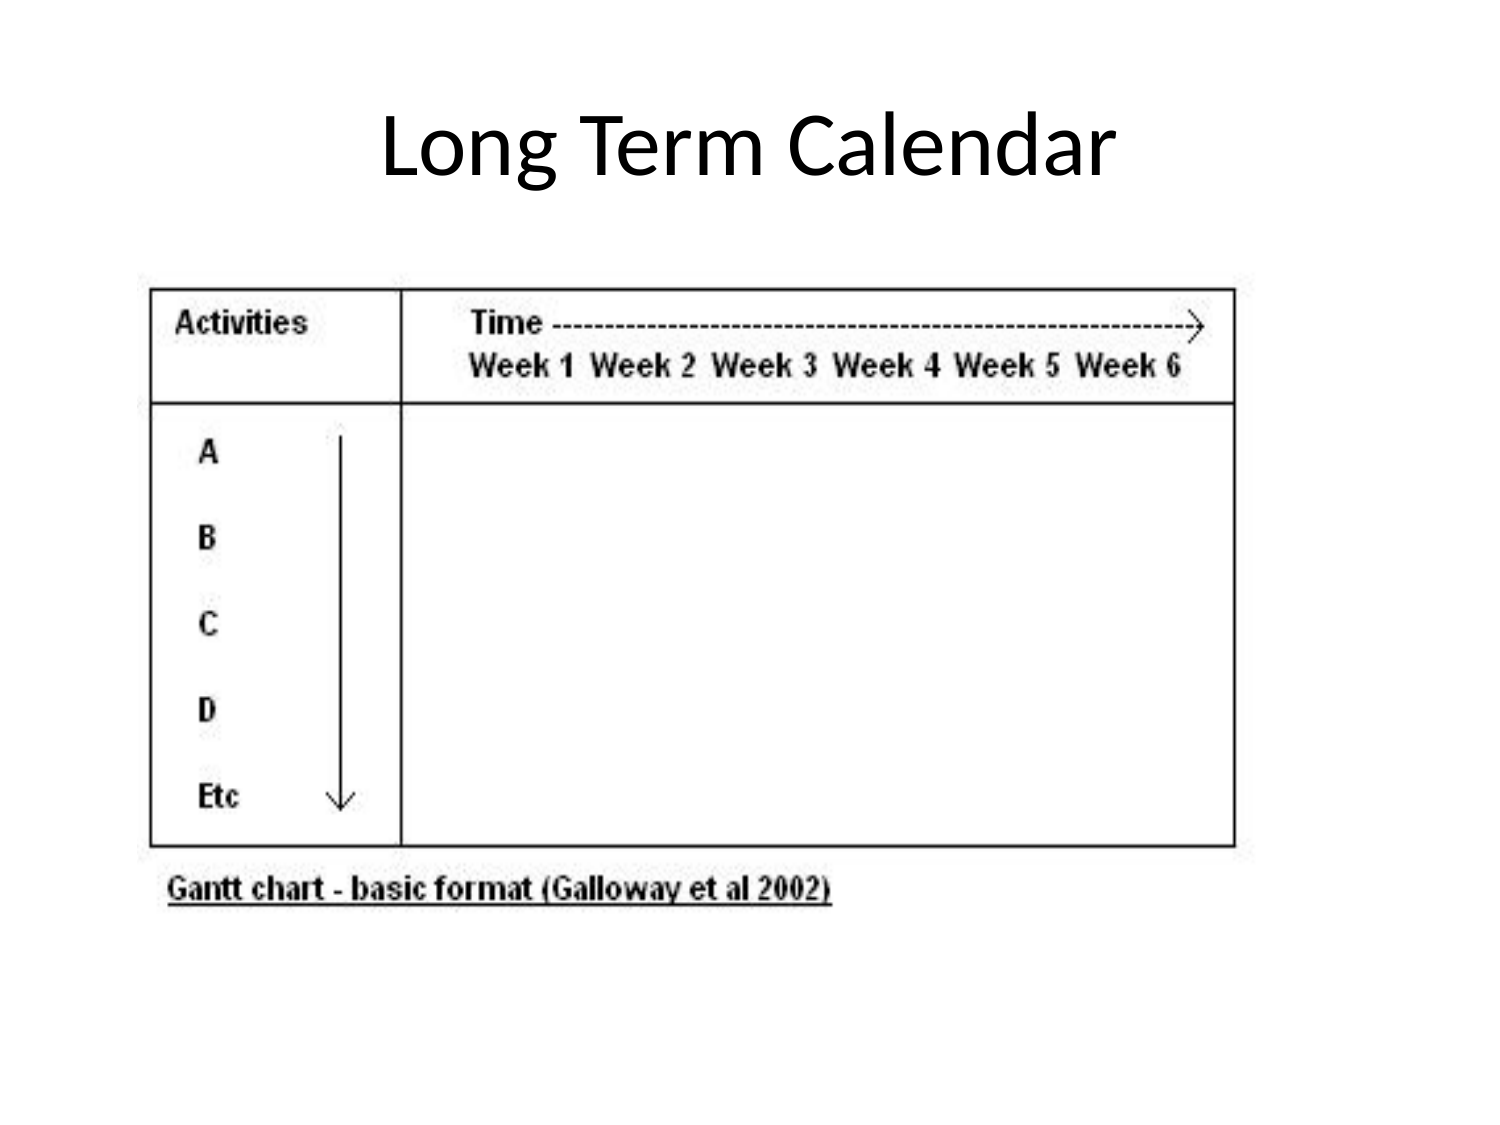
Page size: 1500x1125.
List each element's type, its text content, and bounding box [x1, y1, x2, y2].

picture [137, 249, 1263, 938]
title Long Term Calendar [75, 45, 1425, 233]
